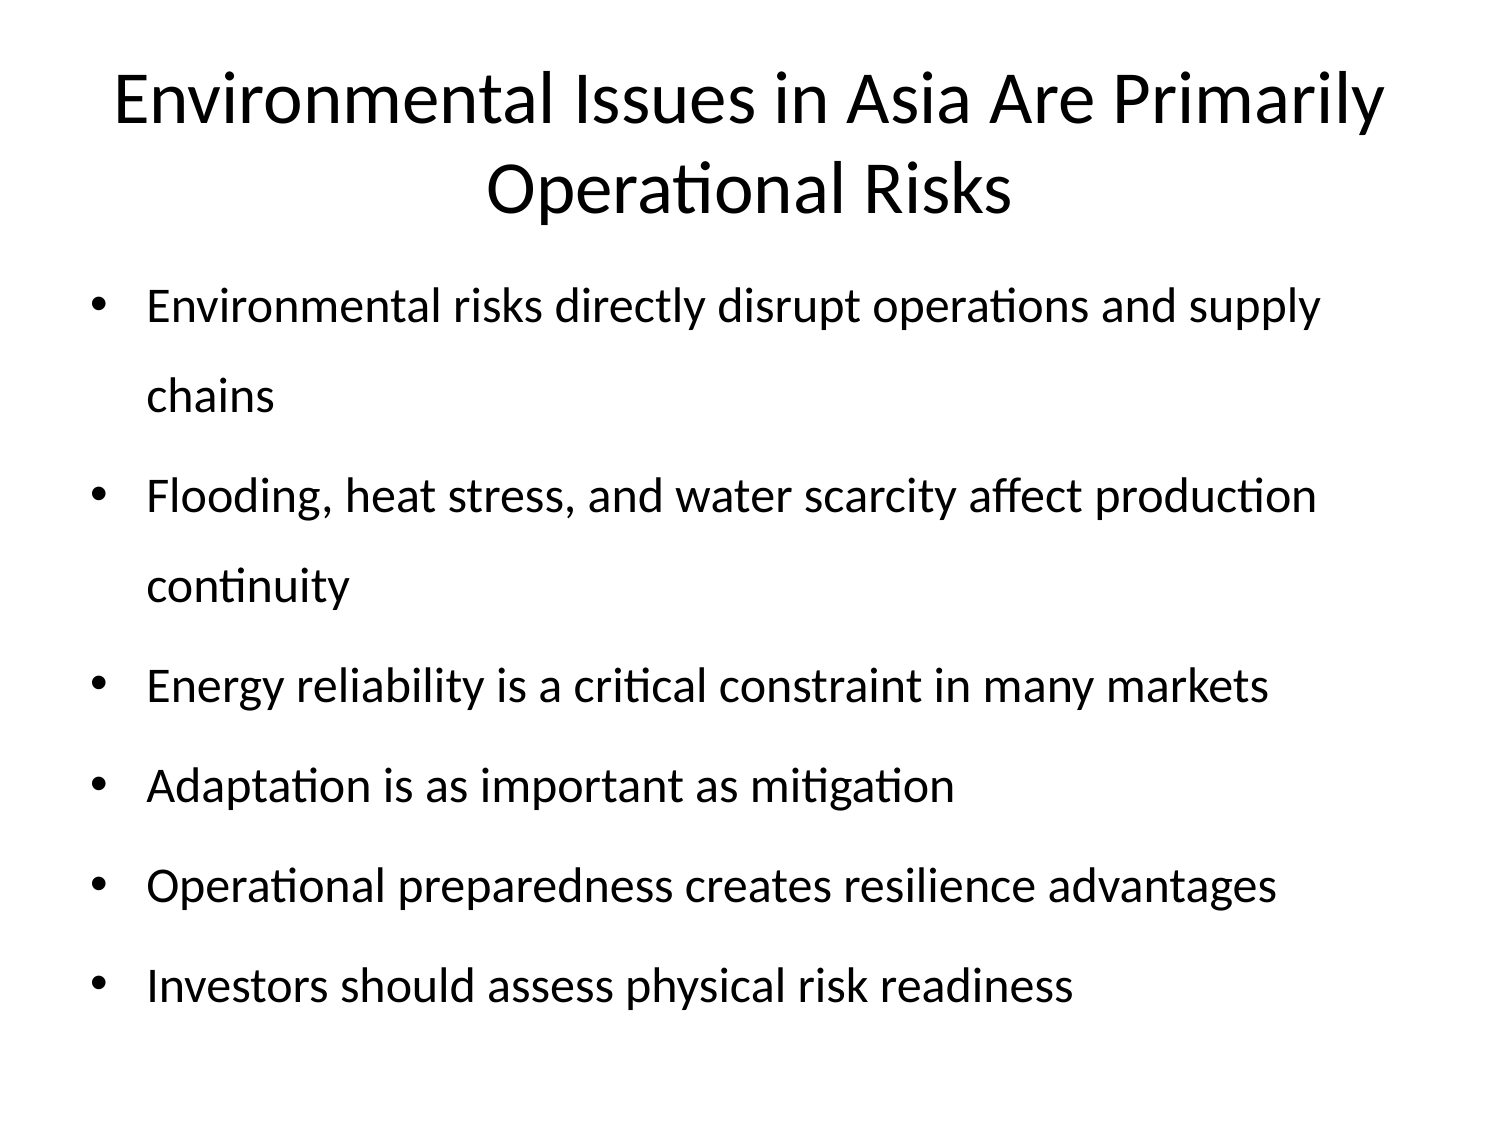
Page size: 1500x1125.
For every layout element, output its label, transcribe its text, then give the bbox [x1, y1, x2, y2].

title Environmental Issues in Asia Are Primarily Operational Risks [75, 45, 1425, 233]
list Environmental risks directly disrupt operations and supply chains Flooding, heat stress, and water scarcity affect production continuity Energy reliability is a critical constraint in many markets Adaptation is as important as mitigation Operational preparedness creates resilience advantages Investors should assess physical risk readiness [75, 235, 1425, 978]
